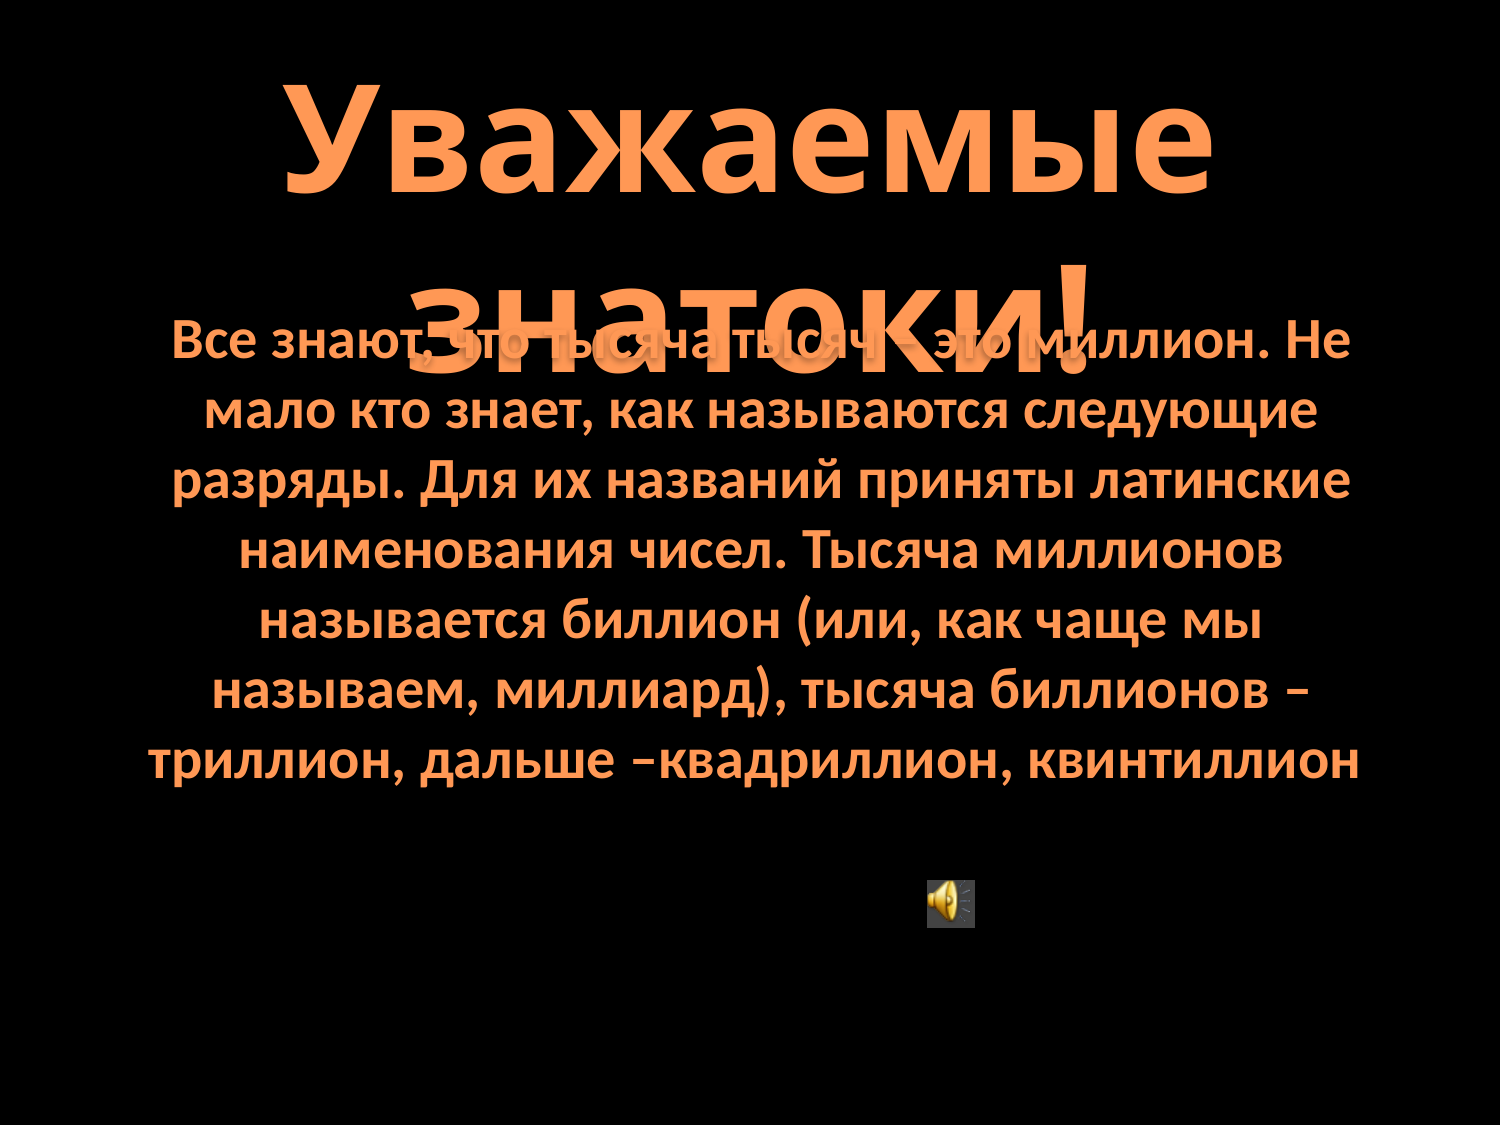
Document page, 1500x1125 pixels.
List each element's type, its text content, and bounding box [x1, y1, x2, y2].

text_box Все знают, что тысяча тысяч – это миллион. Не мало кто знает, как называются следующие разряды. Для их названий приняты латинские наименования чисел. Тысяча миллионов называется биллион (или, как чаще мы называем, миллиард), тысяча биллионов – триллион, дальше –квадриллион, квинтиллион [105, 292, 1418, 798]
picture [925, 878, 977, 930]
text_box Уважаемые знатоки! [117, 35, 1383, 291]
